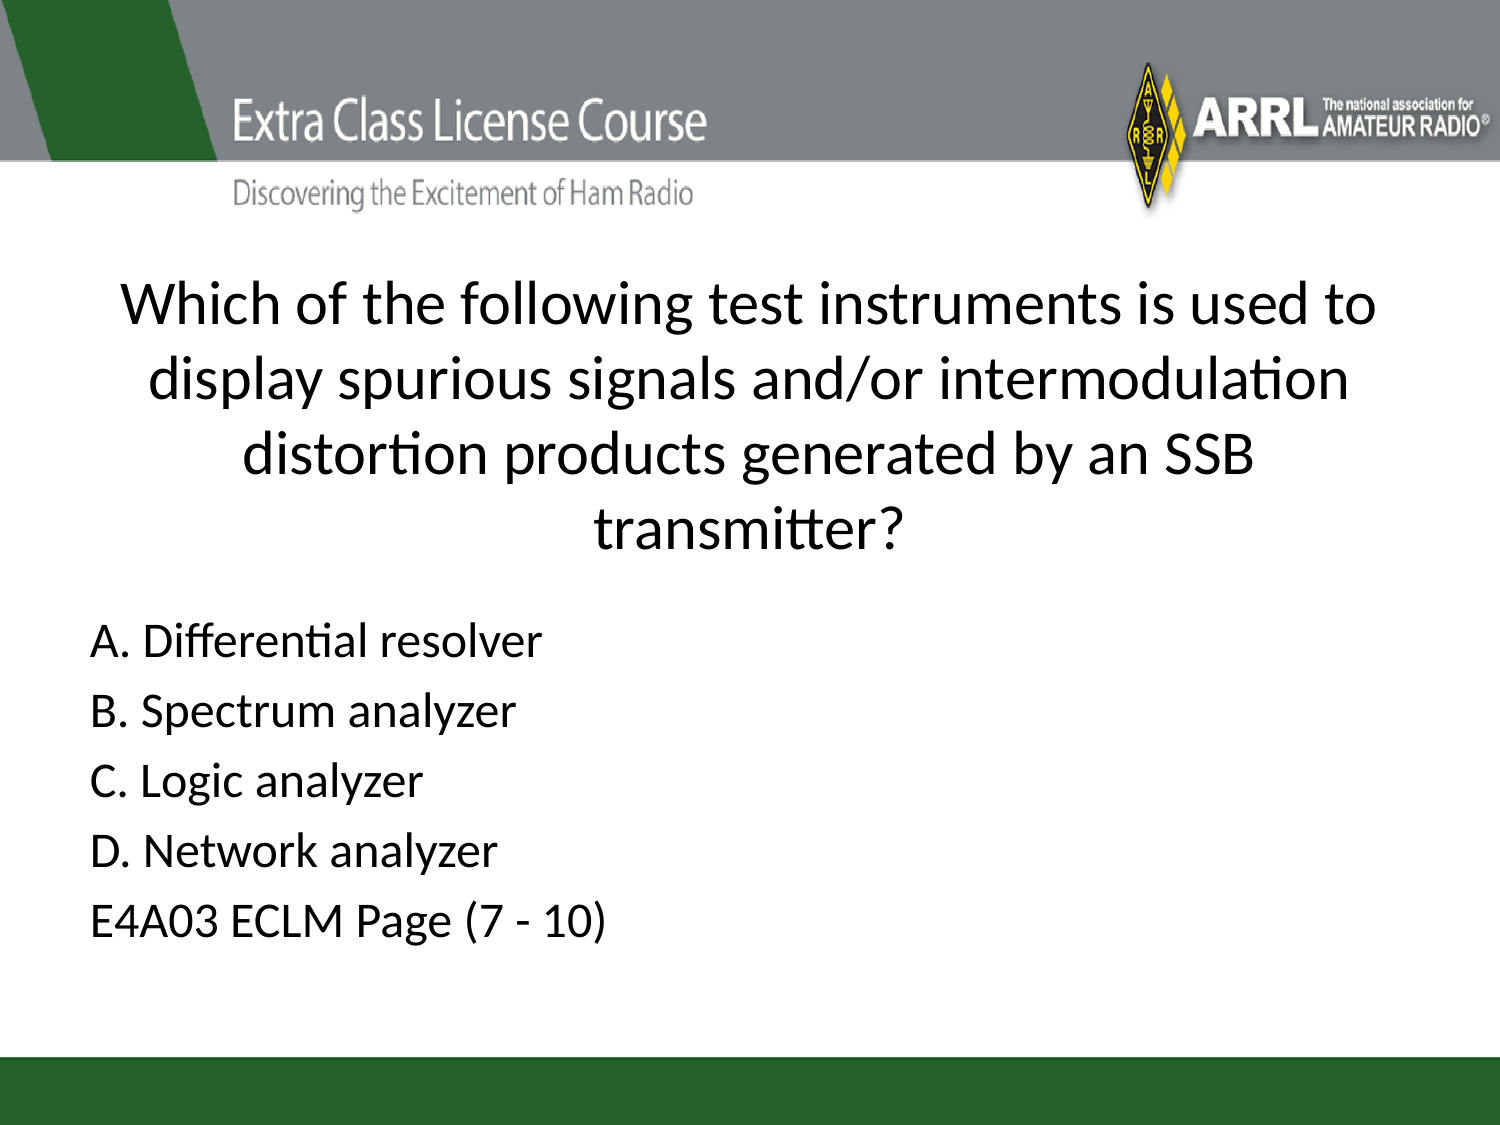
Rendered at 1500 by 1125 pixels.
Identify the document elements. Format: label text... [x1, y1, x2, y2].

title Which of the following test instruments is used to display spurious signals and/or intermodulation distortion products generated by an SSB transmitter? [75, 254, 1425, 435]
list A. Differential resolver B. Spectrum analyzer C. Logic analyzer D. Network analyzer E4A03 ECLM Page (7 - 10) [75, 600, 1425, 1025]
picture [0, 0, 1500, 1125]
